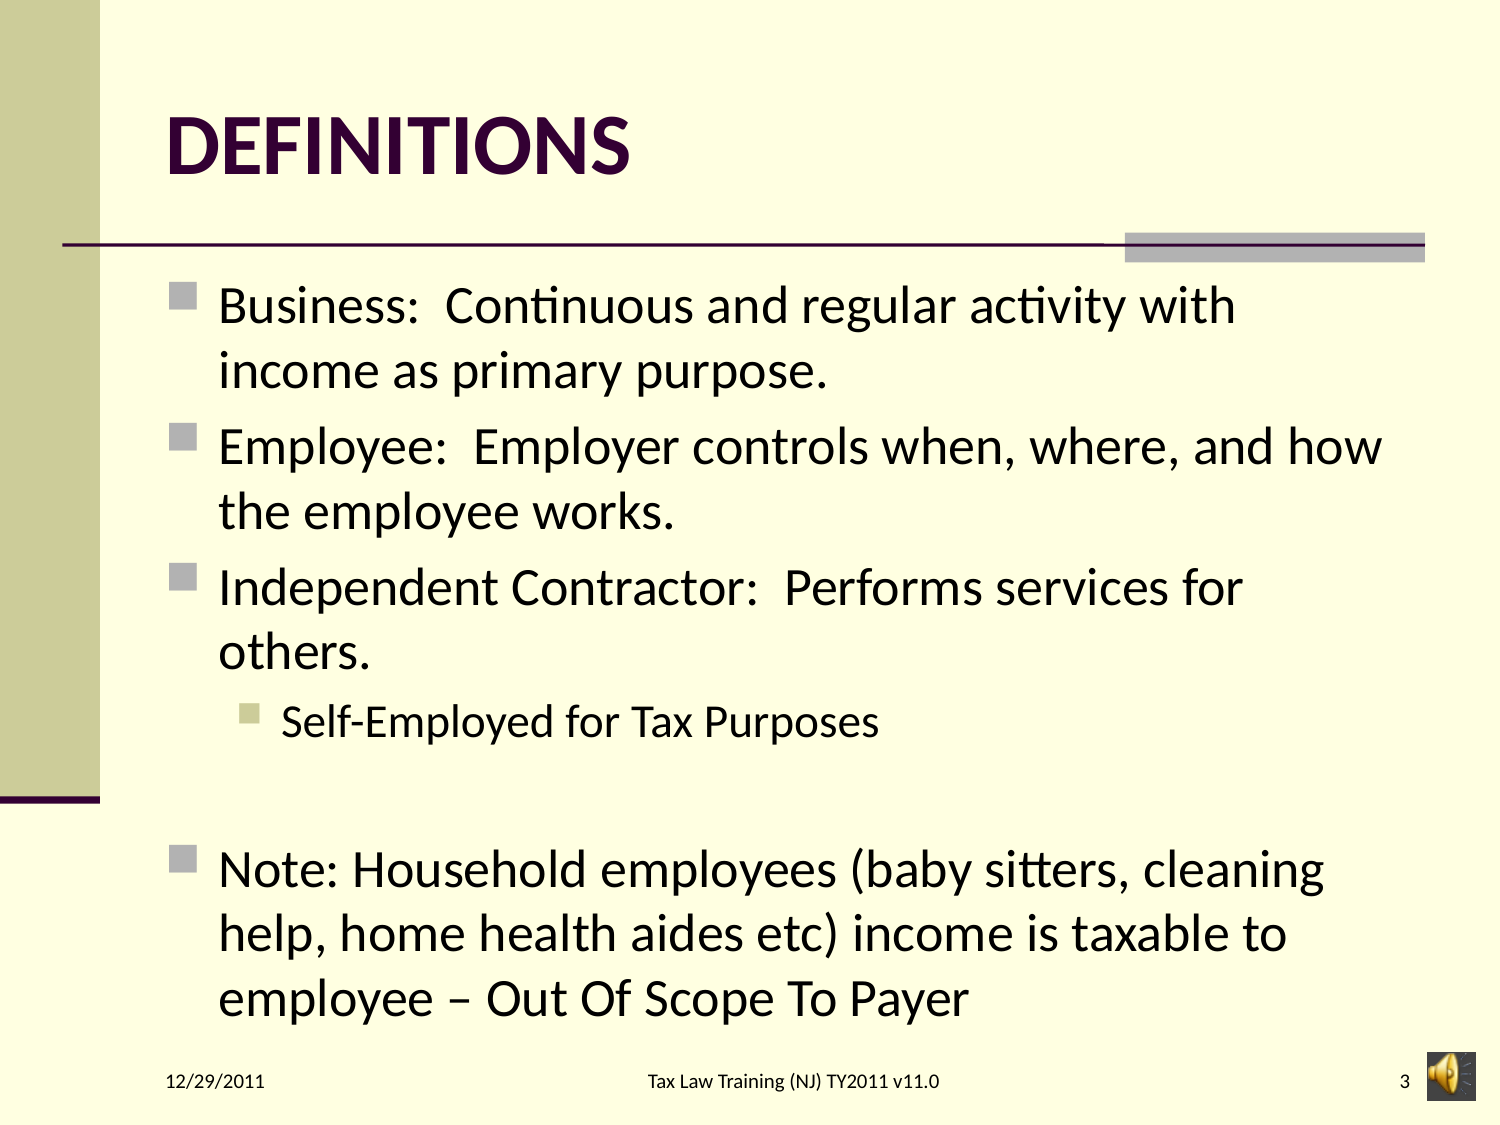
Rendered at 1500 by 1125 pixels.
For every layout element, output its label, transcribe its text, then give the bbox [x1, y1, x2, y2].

title DEFINITIONS [150, 45, 1425, 234]
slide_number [149, 1050, 476, 1101]
picture [1426, 1051, 1477, 1102]
footer Tax Law Training (NJ) TY2011 v11.0 [549, 1049, 1038, 1101]
list Business: Continuous and regular activity with income as primary purpose. Employee: Employer controls when, where, and how the employee works. Independent Contractor: Performs services for others. Self-Employed for Tax Purposes Note: Household employees (baby sitters, cleaning help, home health aides etc) income is taxable to employee – Out Of Scope To Payer [150, 262, 1425, 1038]
slide_number 3 [1112, 1049, 1426, 1101]
